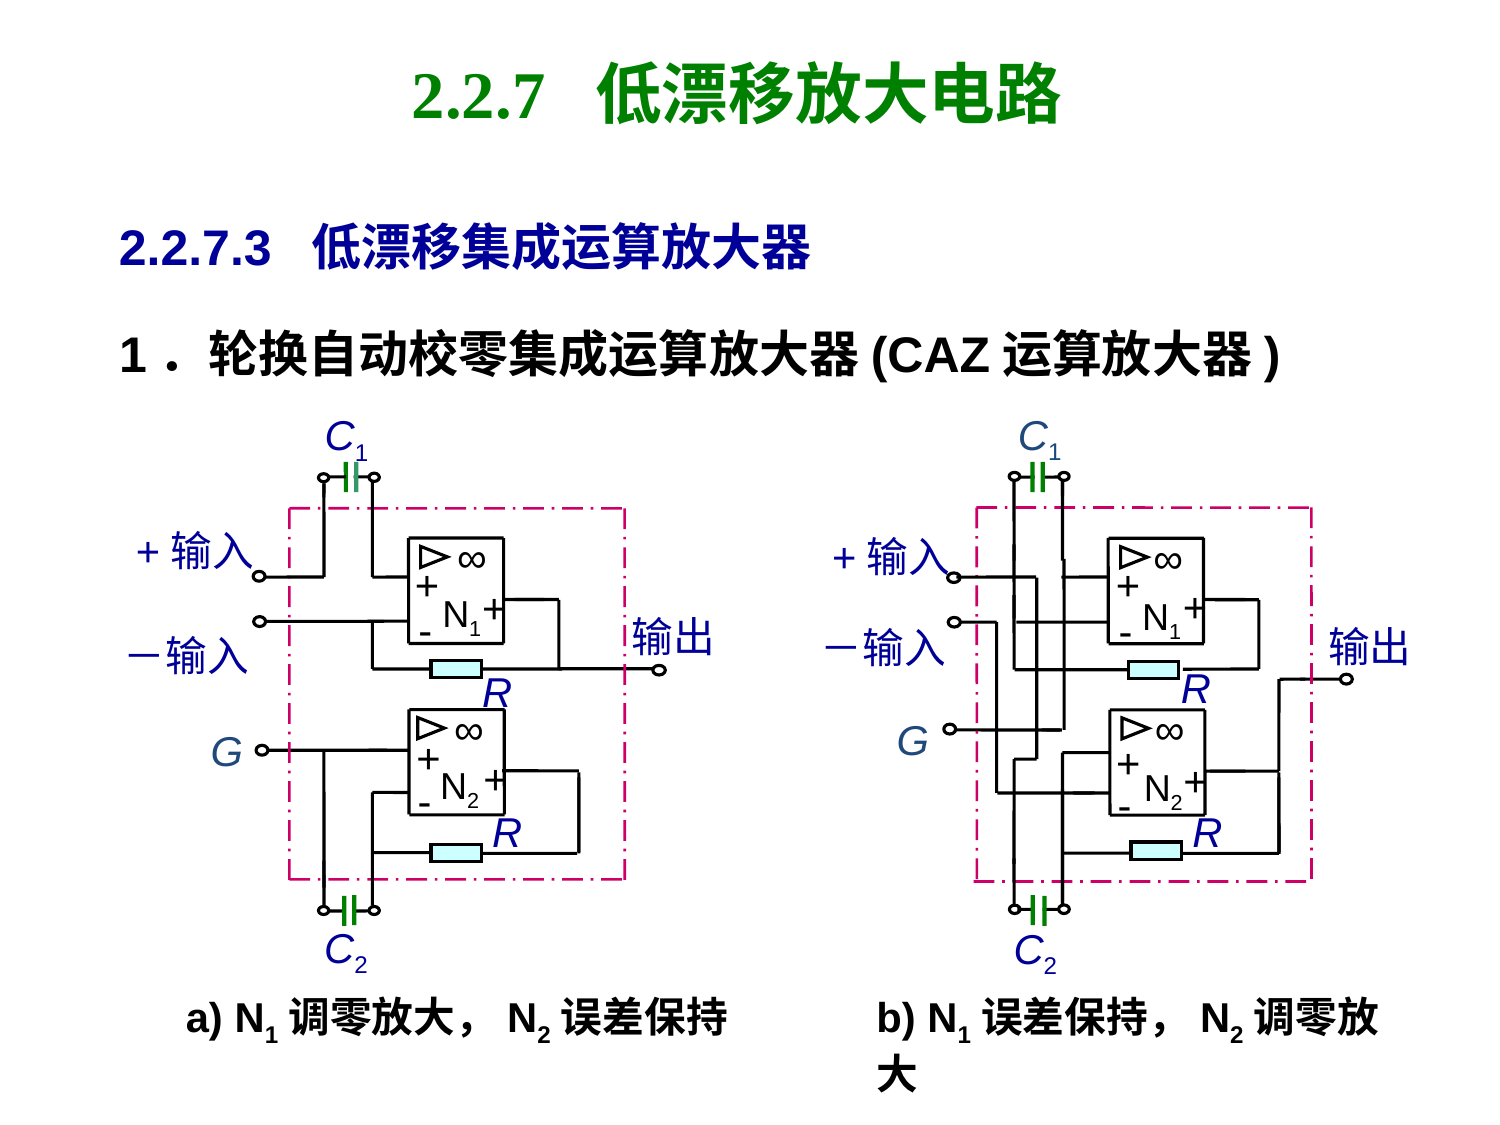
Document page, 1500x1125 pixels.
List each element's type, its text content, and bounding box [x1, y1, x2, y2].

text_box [123, 408, 789, 1050]
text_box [820, 408, 1445, 1050]
text_box 1．轮换自动校零集成运算放大器(CAZ运算放大器) [104, 302, 1500, 390]
title 2.2.7 低漂移放大电路 [41, 18, 1392, 207]
text_box 2.2.7.3 低漂移集成运算放大器 [104, 196, 1435, 302]
